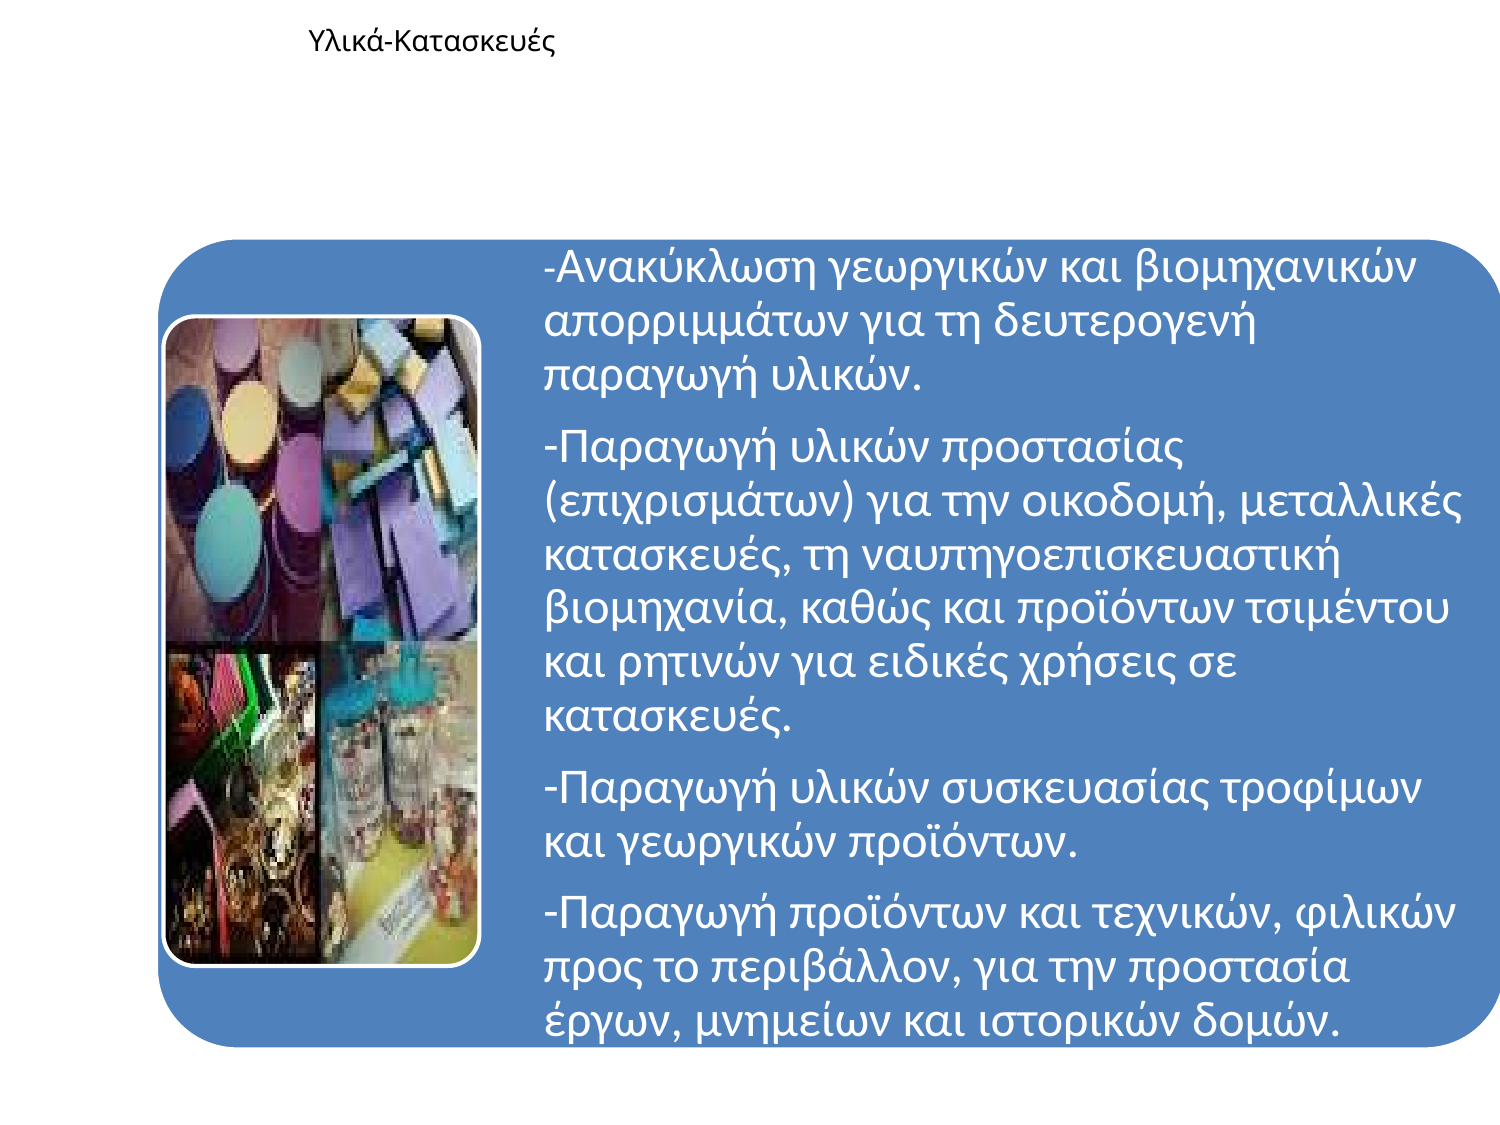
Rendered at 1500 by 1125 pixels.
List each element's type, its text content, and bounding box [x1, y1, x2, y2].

title Υλικά-Κατασκευές [17, 14, 848, 101]
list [155, 237, 1500, 1050]
